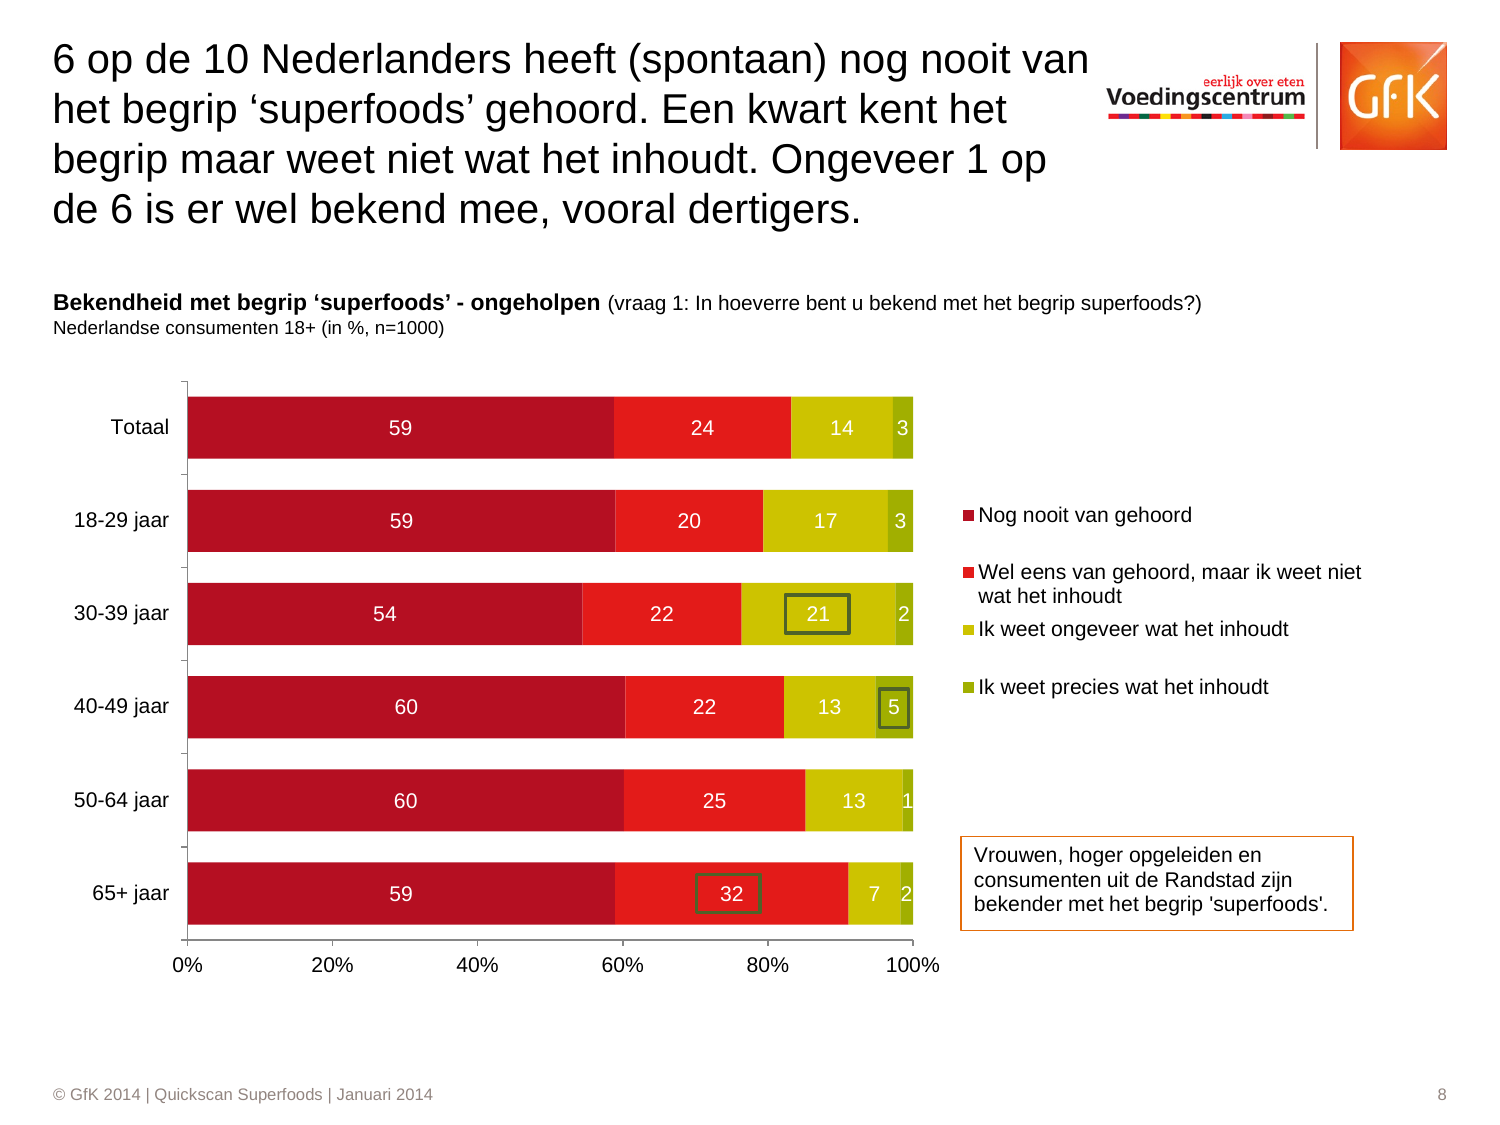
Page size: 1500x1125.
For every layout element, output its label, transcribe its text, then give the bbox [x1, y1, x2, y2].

picture [1340, 42, 1447, 150]
picture [62, 361, 1386, 988]
title 6 op de 10 Nederlanders heeft (spontaan) nog nooit van het begrip ‘superfoods’ gehoord. Een kwart kent het begrip maar weet niet wat het inhoudt. Ongeveer 1 op de 6 is er wel bekend mee, vooral dertigers. [52, 66, 1105, 232]
picture [1105, 73, 1306, 120]
text_box Bekendheid met begrip ‘superfoods’ - ongeholpen (vraag 1: In hoeverre bent u bekend met het begrip superfoods?) Nederlandse consumenten 18+ (in %, n=1000) [53, 231, 1412, 338]
